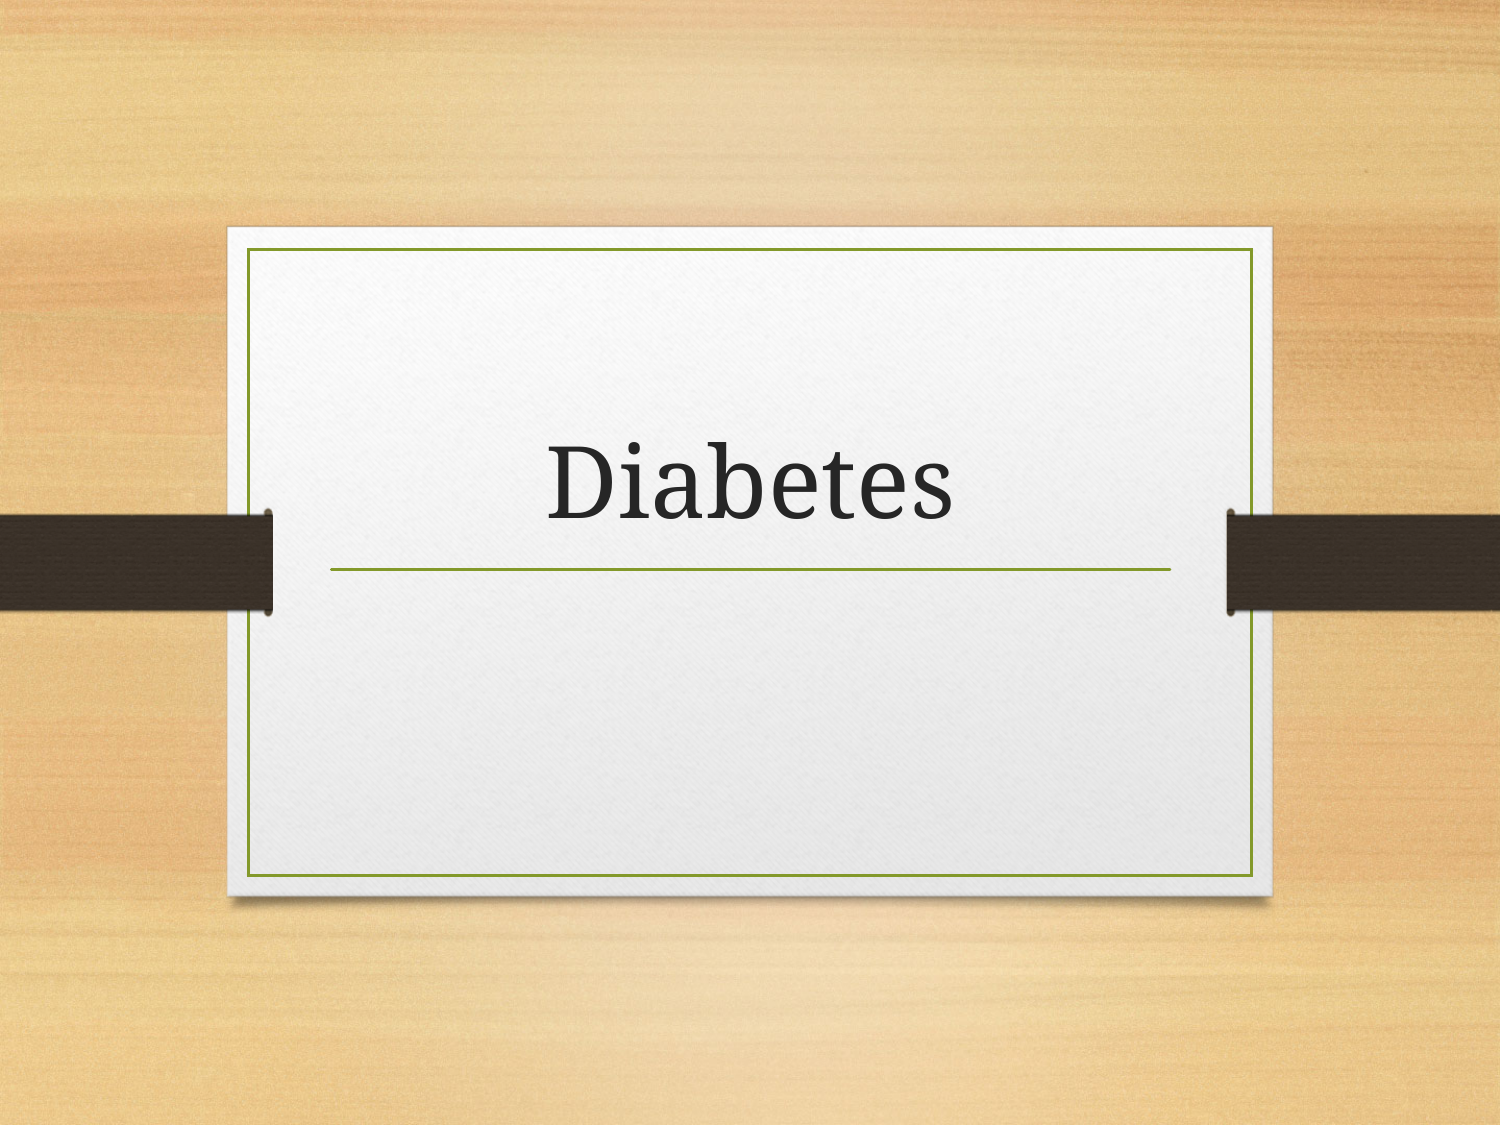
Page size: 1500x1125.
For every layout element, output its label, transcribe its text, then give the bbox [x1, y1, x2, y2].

title Diabetes [315, 297, 1187, 546]
picture [0, 0, 1500, 1125]
